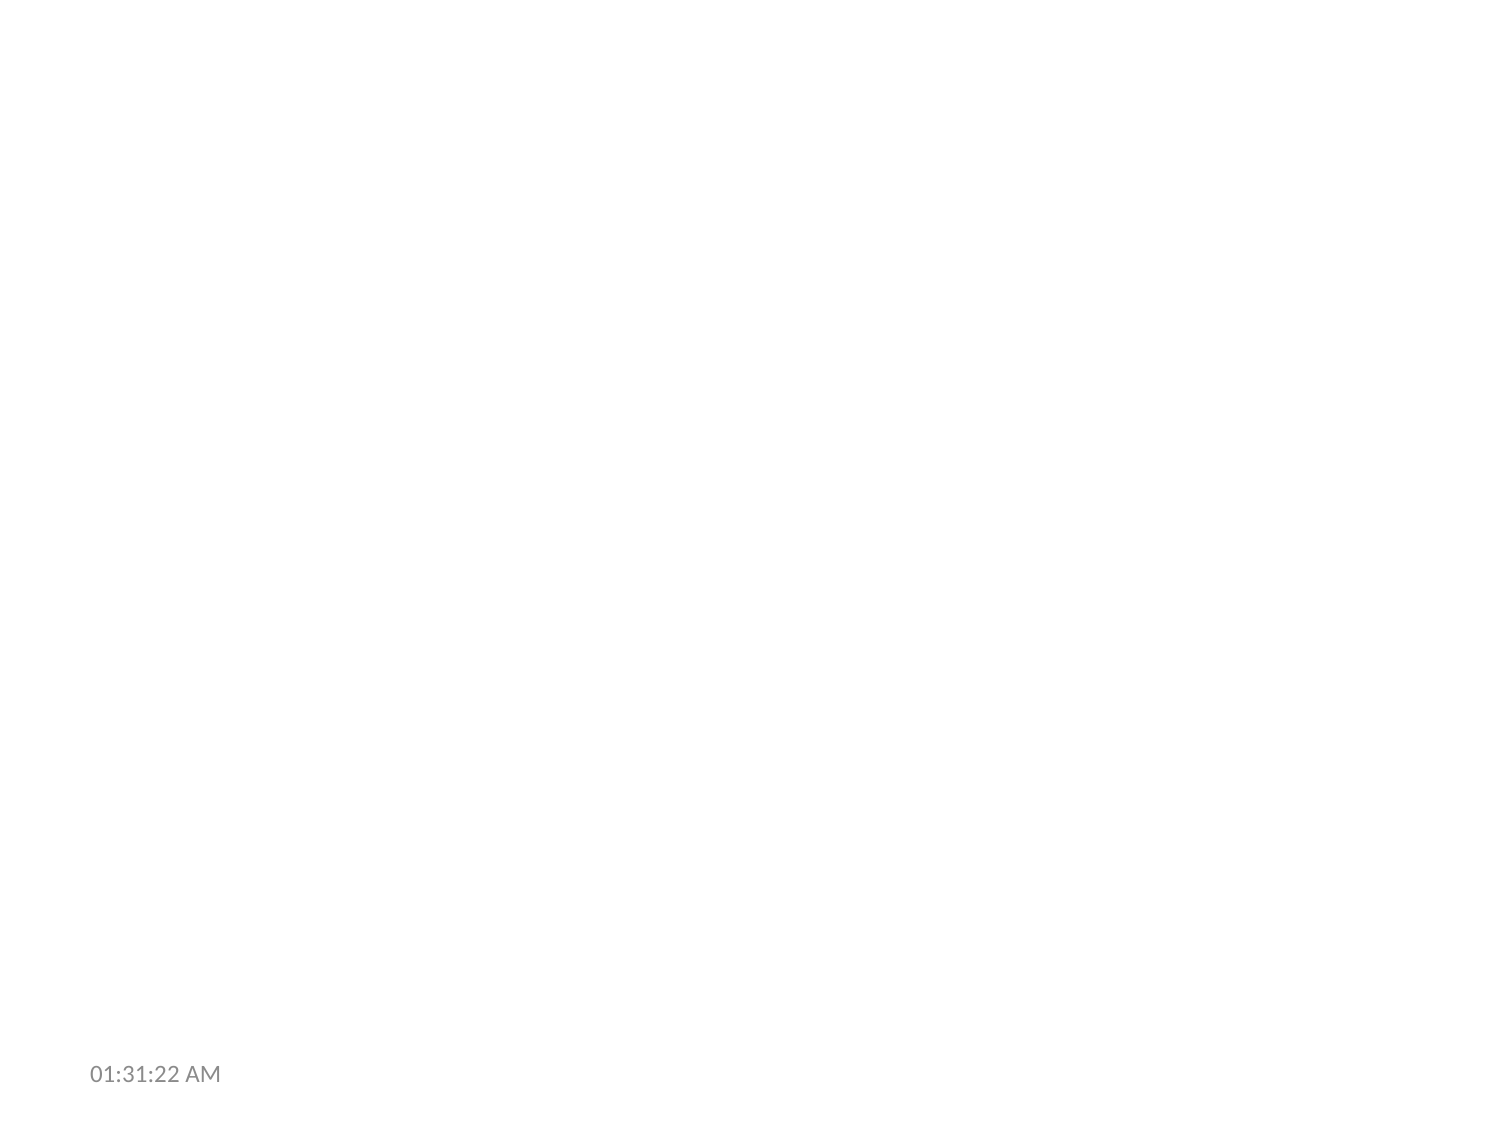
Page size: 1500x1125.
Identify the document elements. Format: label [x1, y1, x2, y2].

slide_number [75, 1042, 425, 1103]
